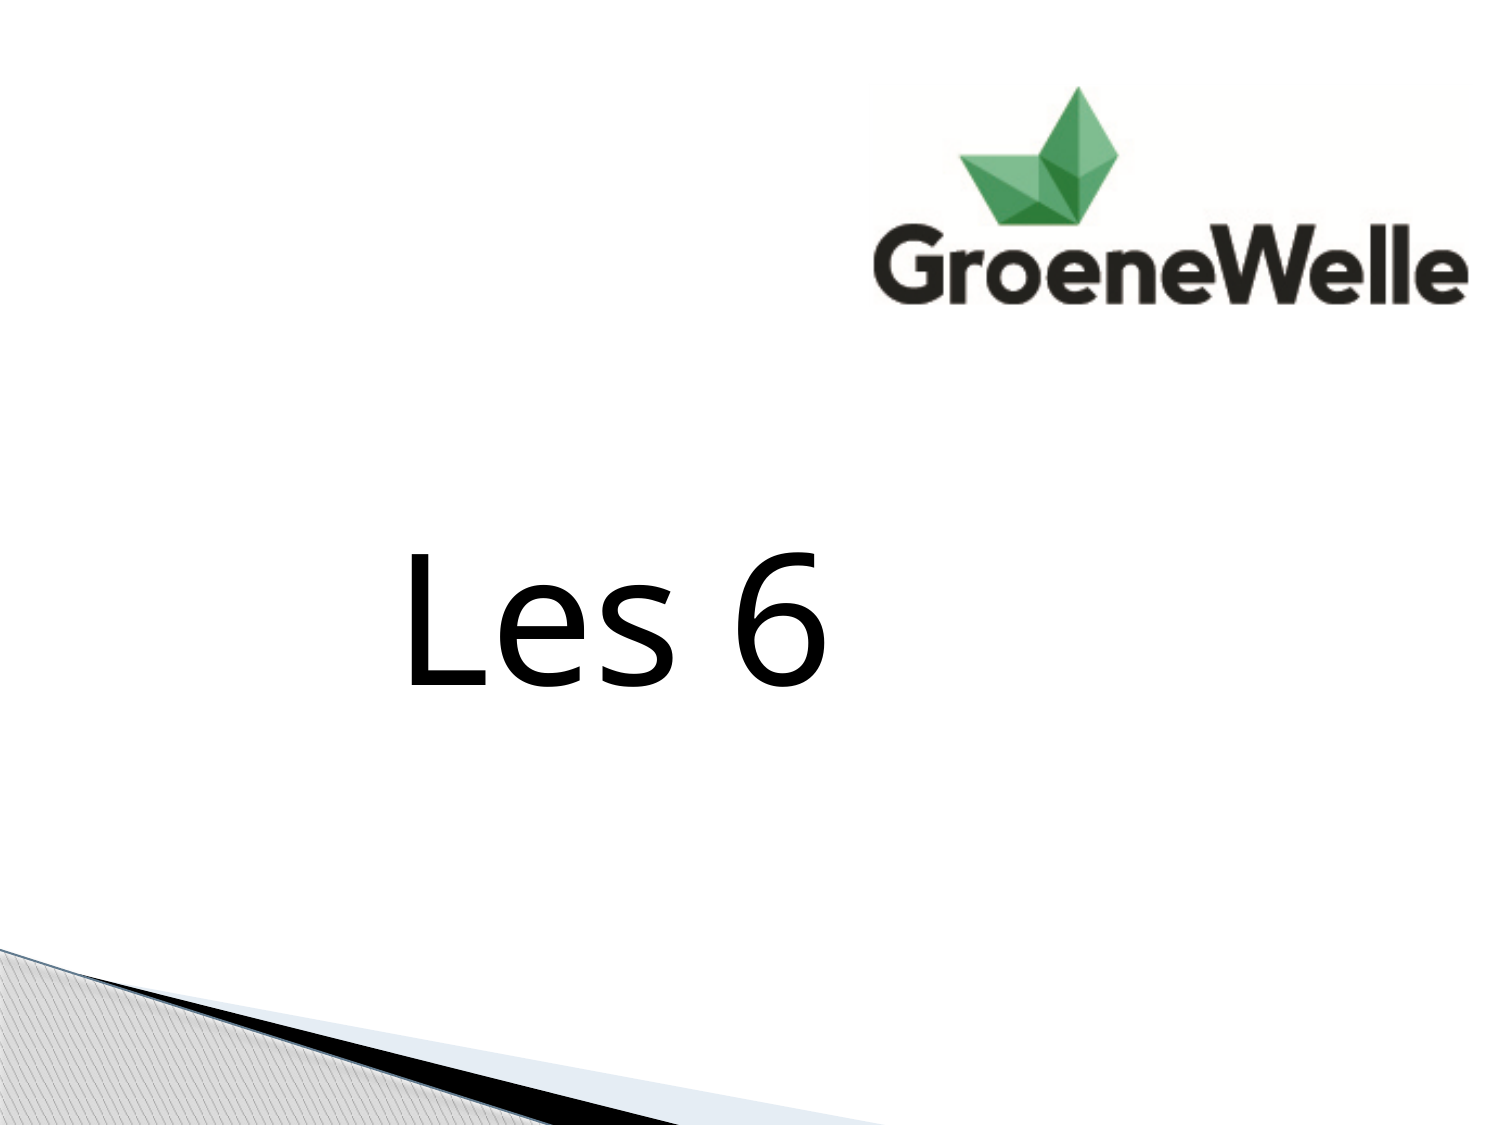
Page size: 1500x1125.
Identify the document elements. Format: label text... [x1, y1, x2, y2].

picture [867, 83, 1473, 308]
list Les 6 [75, 267, 1425, 986]
